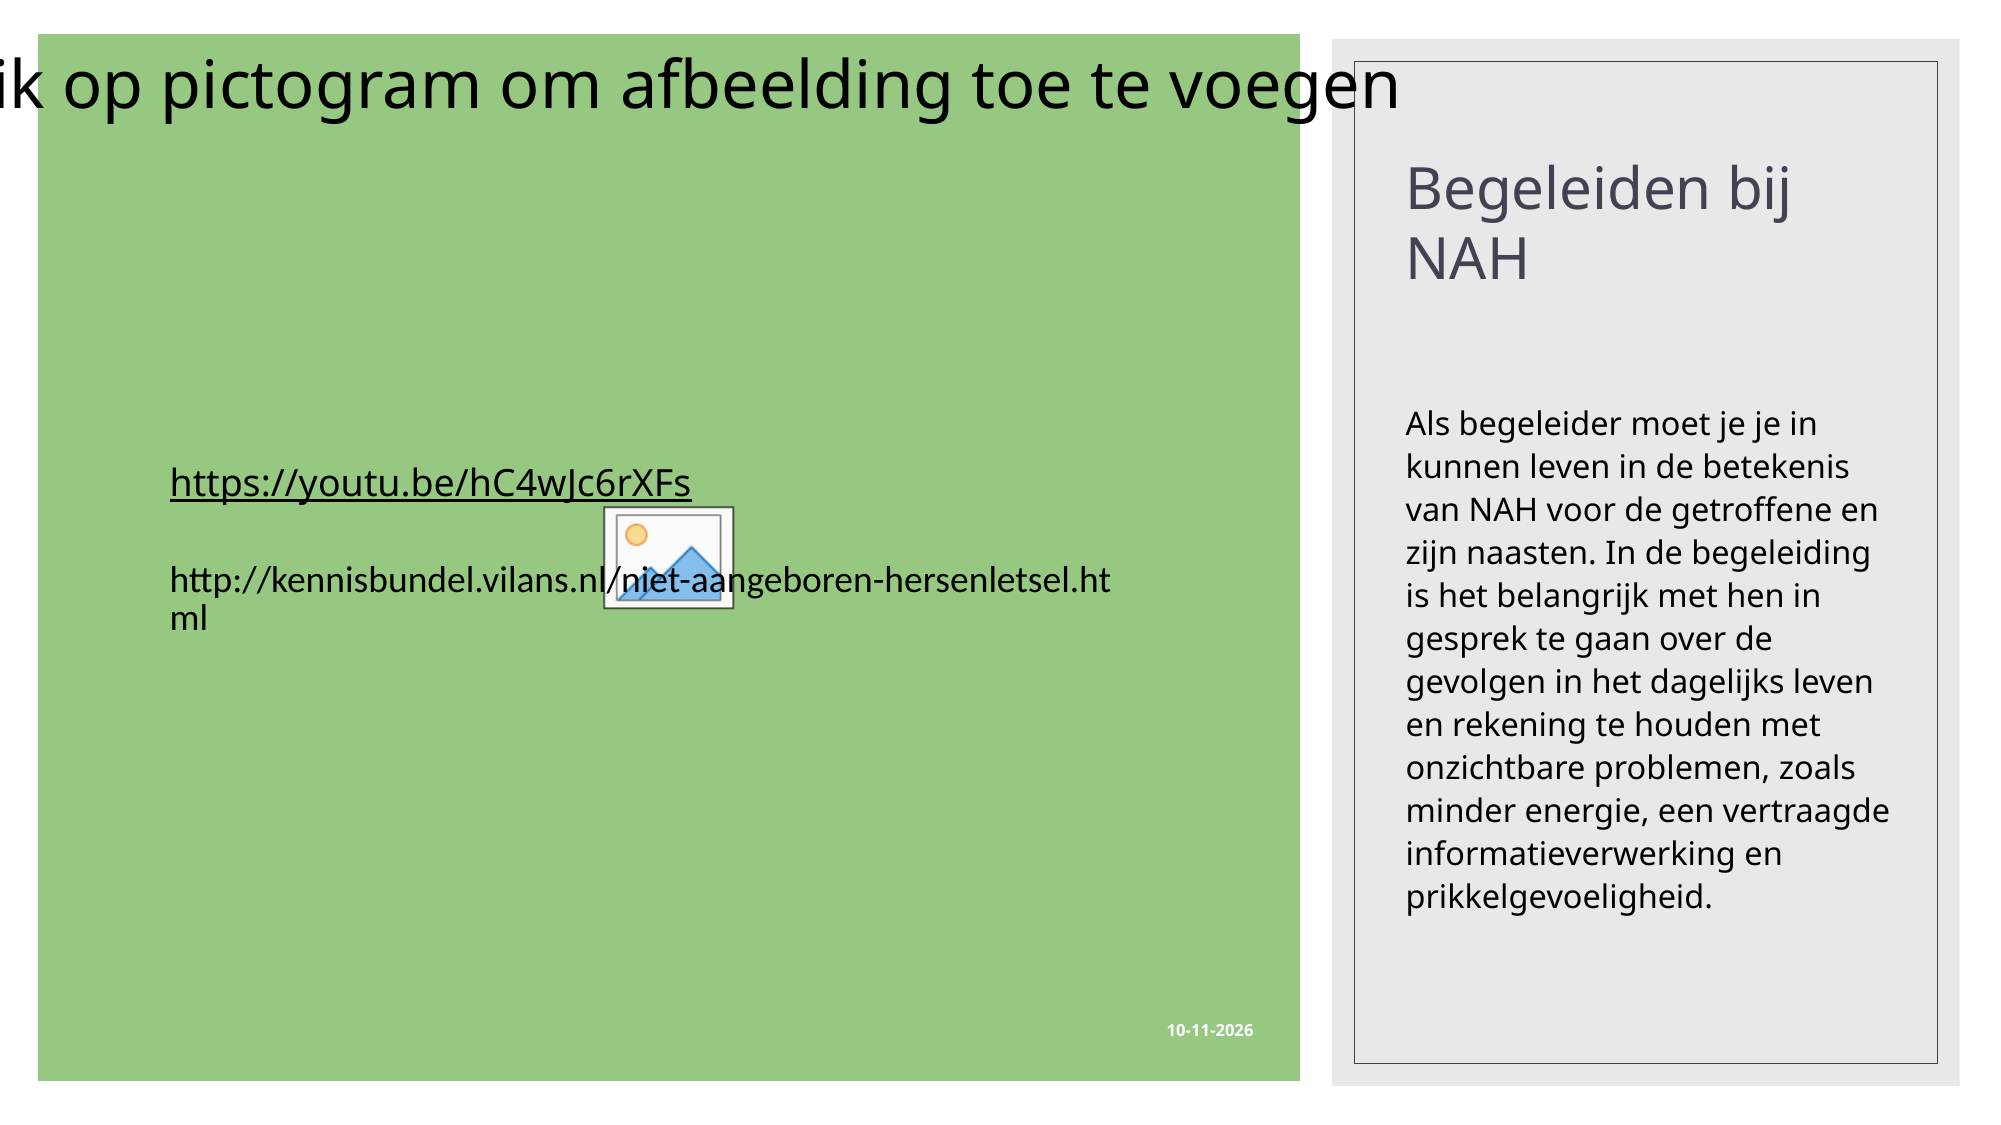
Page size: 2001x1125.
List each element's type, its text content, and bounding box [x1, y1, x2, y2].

list Als begeleider moet je je in kunnen leven in de betekenis van NAH voor de getroffene en zijn naasten. In de begeleiding is het belangrijk met hen in gesprek te gaan over de gevolgen in het dagelijks leven en rekening te houden met onzichtbare problemen, zoals minder energie, een vertraagde informatieverwerking en prikkelgevoeligheid. [1390, 391, 1907, 968]
picture [37, 34, 1300, 1082]
title Begeleiden bij NAH [1390, 98, 1907, 369]
